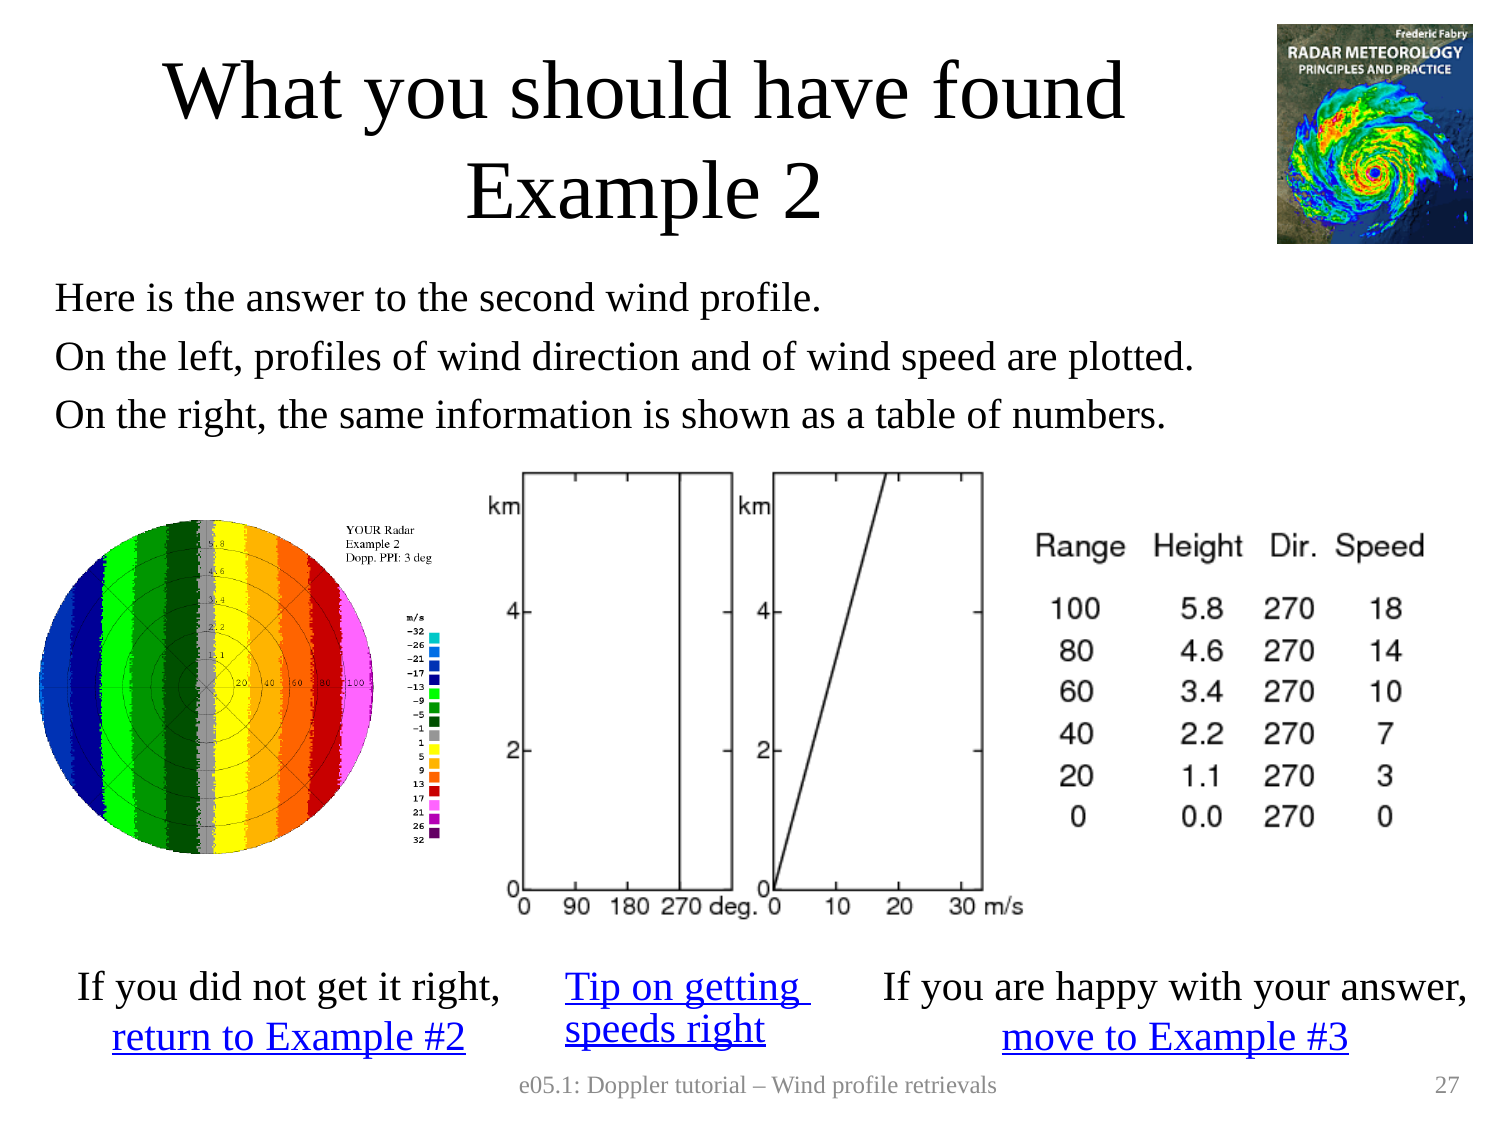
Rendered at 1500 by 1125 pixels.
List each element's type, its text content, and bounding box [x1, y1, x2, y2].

text_box If you did not get it right, return to Example #2 [41, 951, 537, 1078]
title What you should have found Example 2 [39, 26, 1250, 244]
picture [39, 520, 440, 855]
footer e05.1: Doppler tutorial – Wind profile retrievals [169, 1053, 1348, 1113]
picture [1277, 24, 1473, 244]
text_box Tip on getting speeds right [549, 951, 838, 1078]
text_box If you are happy with your answer, move to Example #3 [864, 951, 1487, 1078]
slide_number 27 [1374, 1078, 1475, 1113]
list Here is the answer to the second wind profile. On the left, profiles of wind direction and of wind speed are plotted. On the right, the same information is shown as a table of numbers. [39, 262, 1475, 453]
picture [488, 451, 1494, 933]
